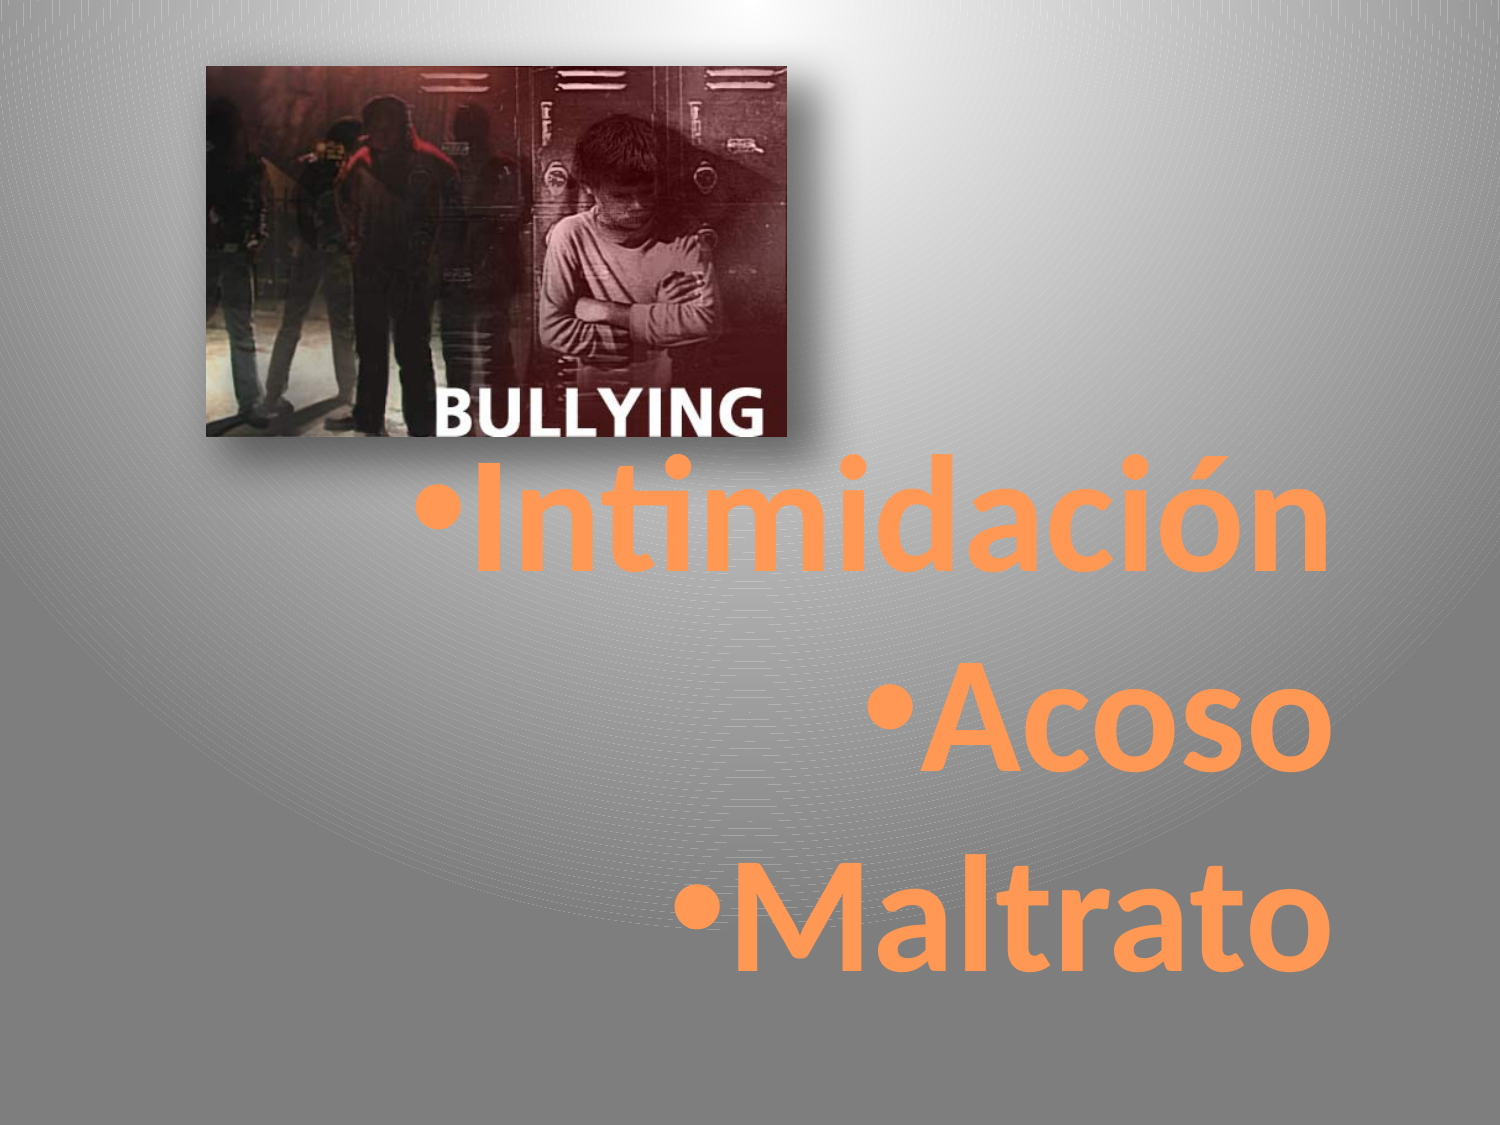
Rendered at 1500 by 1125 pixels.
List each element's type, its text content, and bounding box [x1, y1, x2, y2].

picture [206, 66, 787, 437]
text_box Intimidación Acoso Maltrato [354, 397, 1352, 1012]
